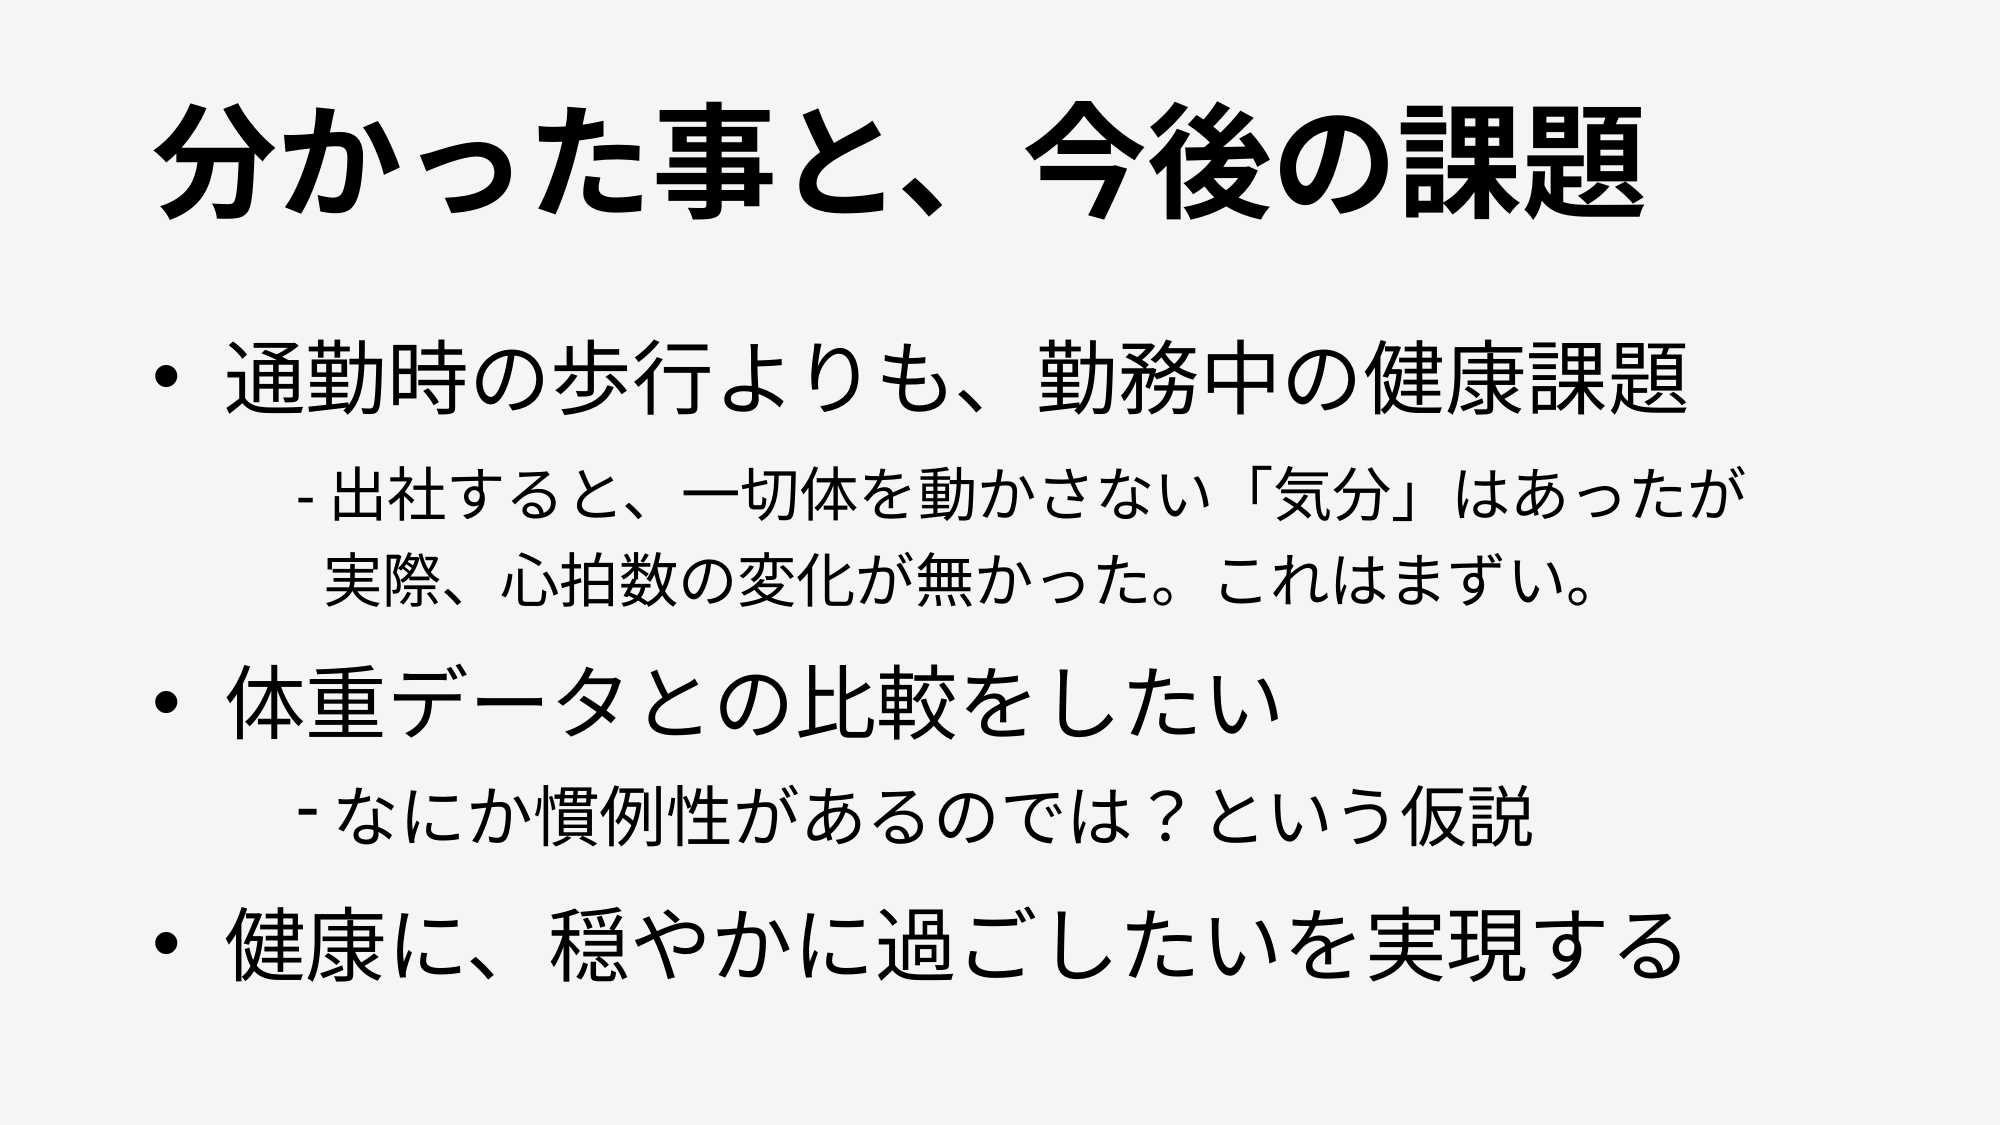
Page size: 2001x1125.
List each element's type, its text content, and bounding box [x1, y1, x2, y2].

list 通勤時の歩行よりも、勤務中の健康課題 -出社すると、一切体を動かさない「気分」はあったが 実際、心拍数の変化が無かった。これはまずい。 体重データとの比較をしたい なにか慣例性があるのでは？という仮説 健康に、穏やかに過ごしたいを実現する [137, 299, 1863, 1014]
title 分かった事と、今後の課題 [137, 59, 1863, 278]
